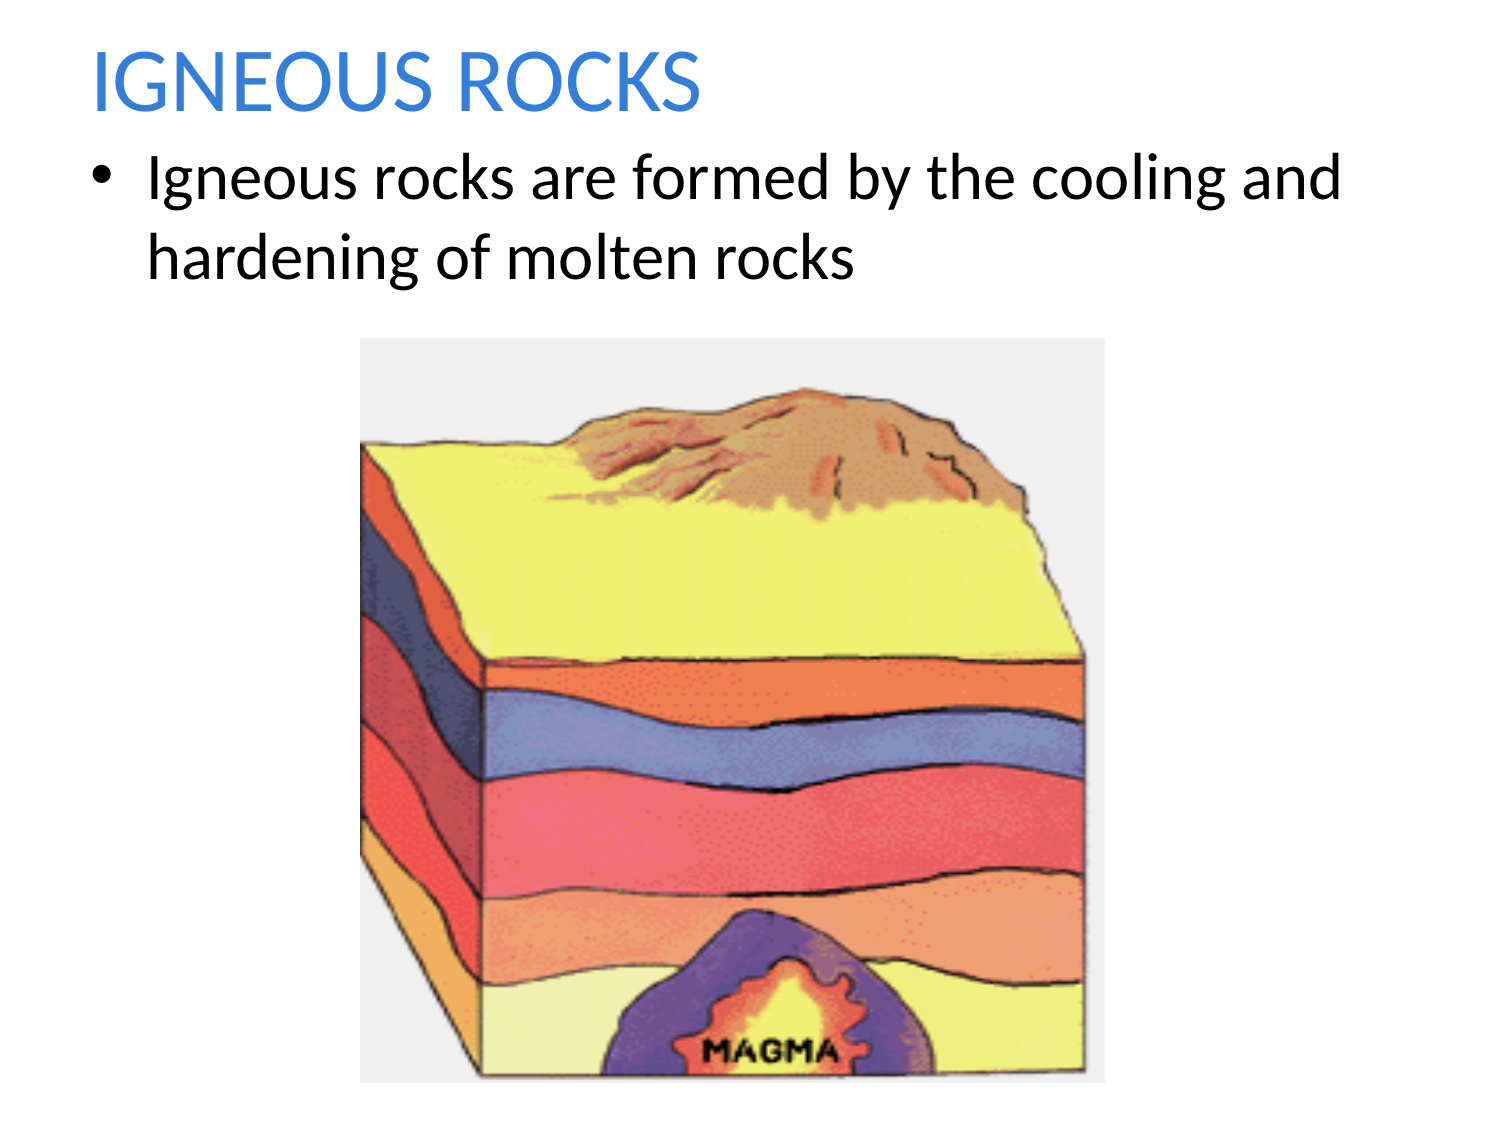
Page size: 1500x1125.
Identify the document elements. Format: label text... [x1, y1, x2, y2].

picture [359, 337, 1105, 1083]
list Igneous rocks are formed by the cooling and hardening of molten rocks [75, 125, 1447, 1125]
title IGNEOUS ROCKS [75, 0, 1425, 125]
